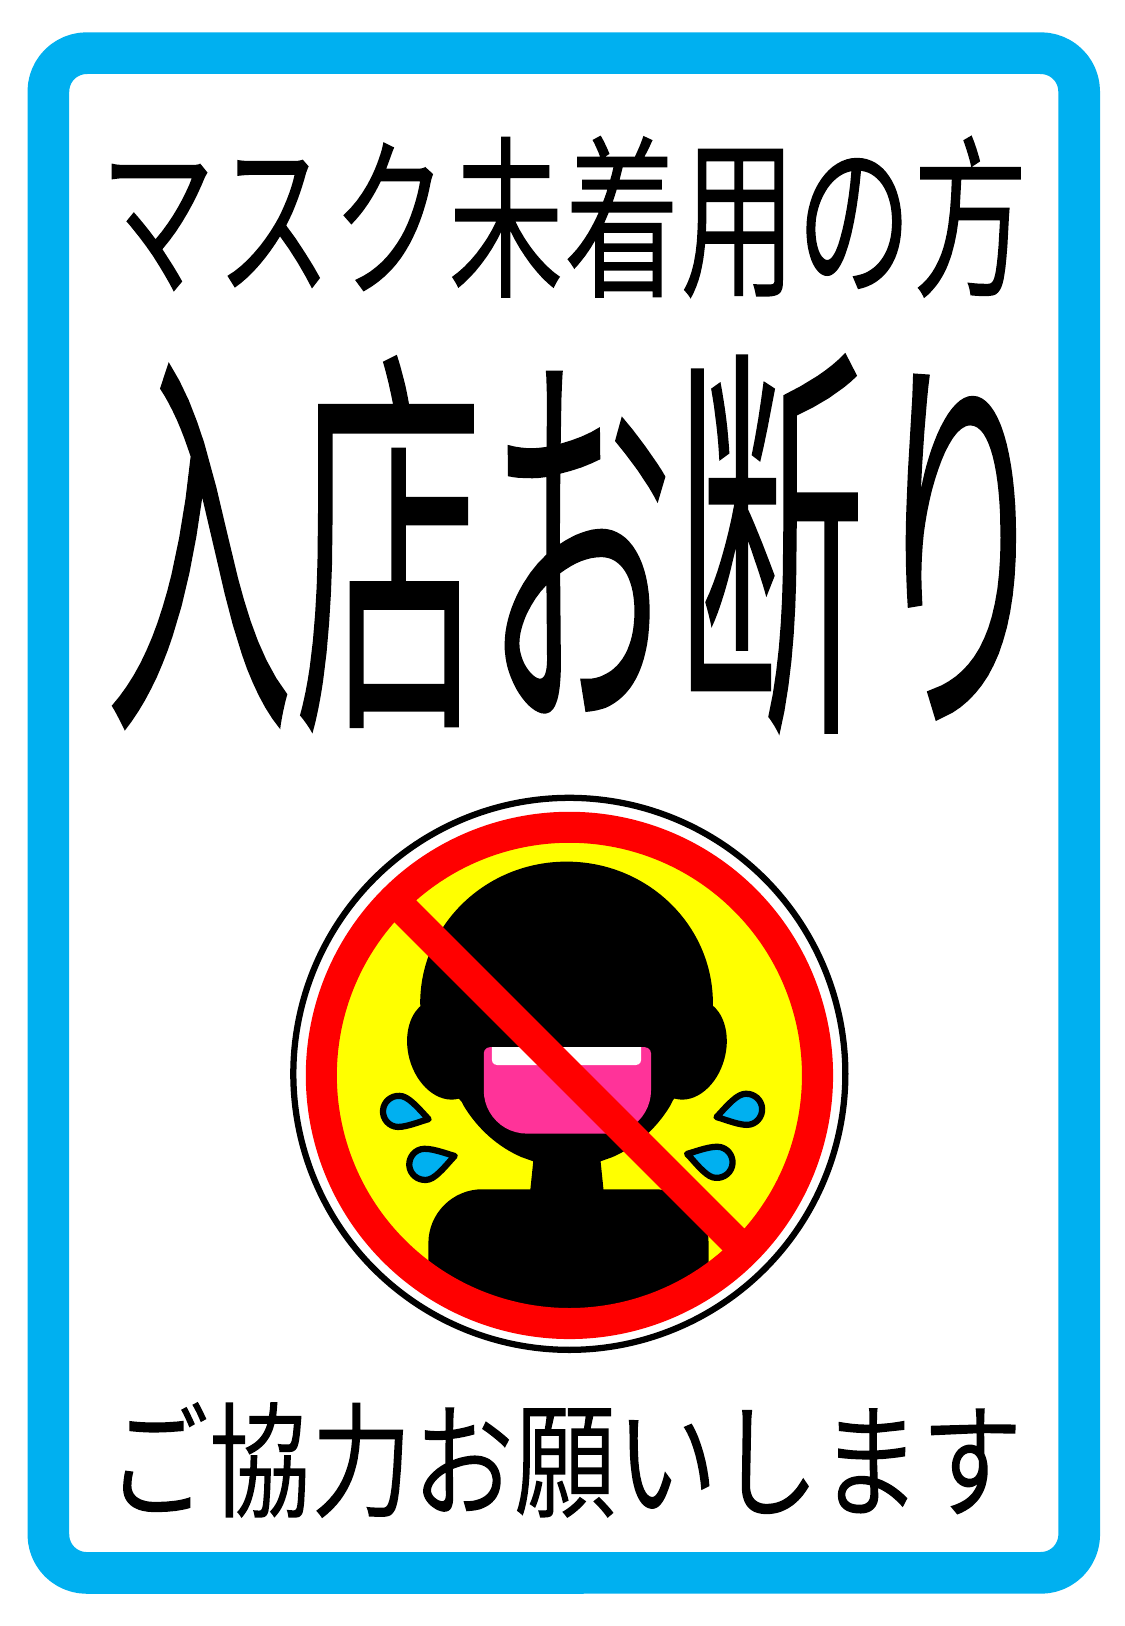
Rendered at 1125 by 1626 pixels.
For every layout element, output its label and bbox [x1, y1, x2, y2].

text_box [122, 797, 1016, 1519]
text_box [46, 51, 1082, 1576]
text_box [111, 135, 1022, 736]
